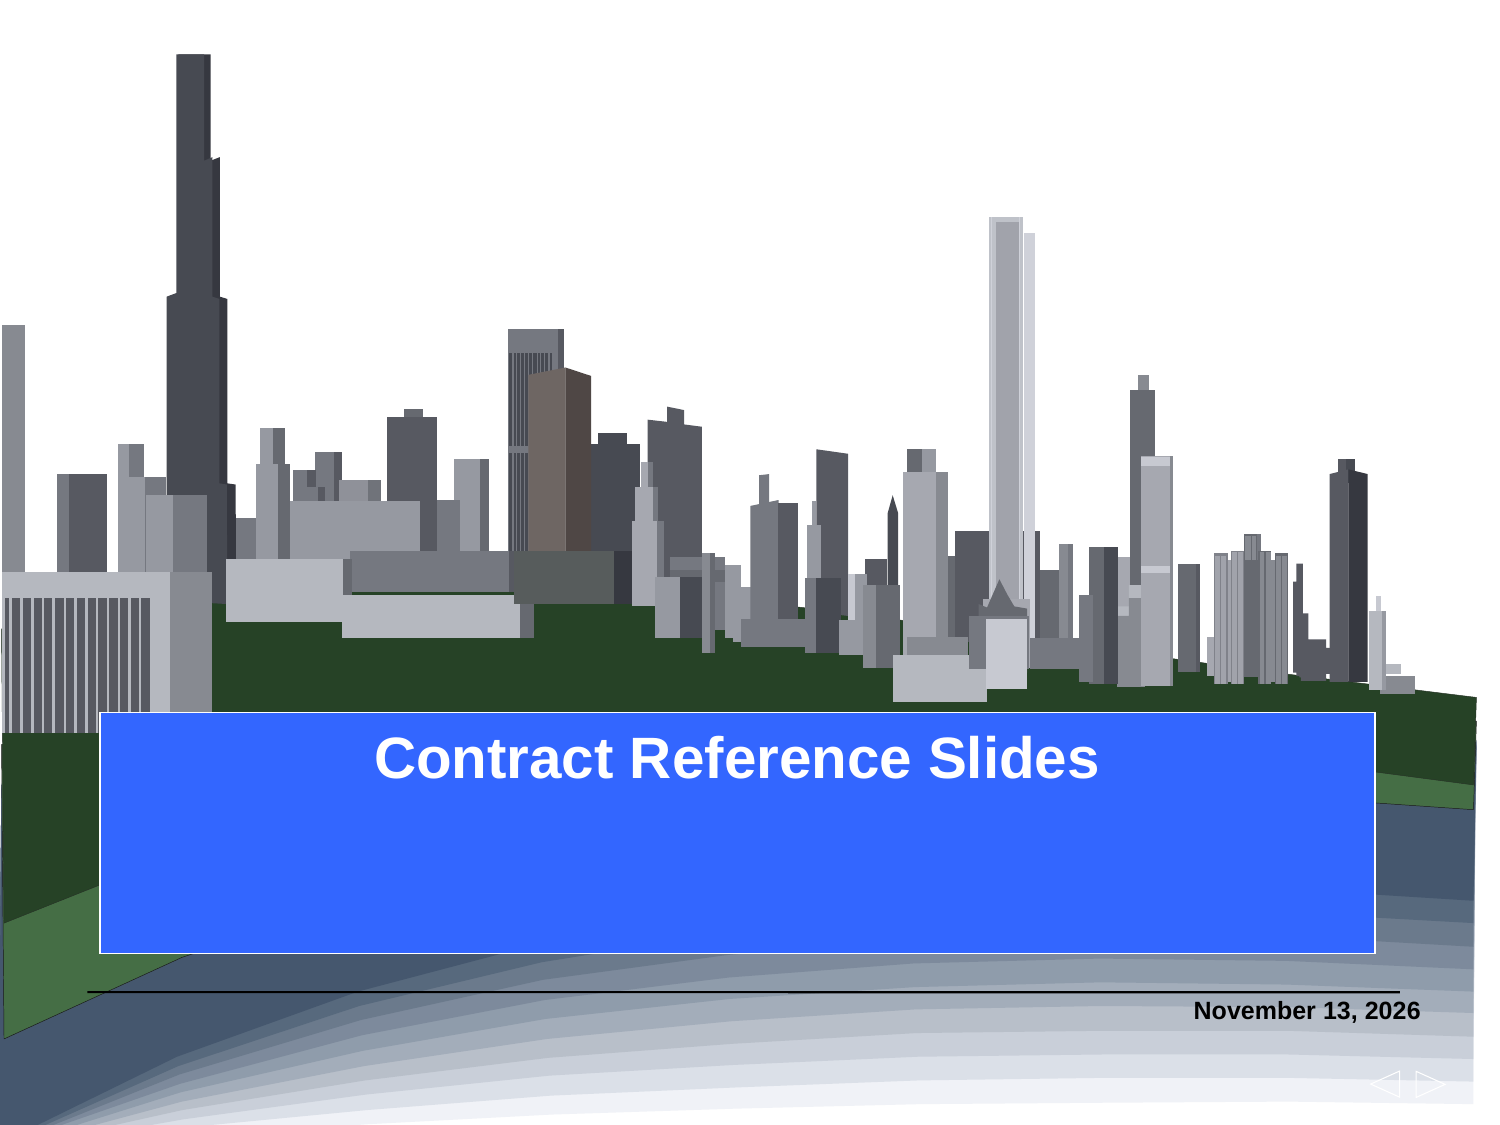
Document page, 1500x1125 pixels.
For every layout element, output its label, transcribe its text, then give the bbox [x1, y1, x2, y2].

title Contract Reference Slides [99, 712, 1376, 954]
